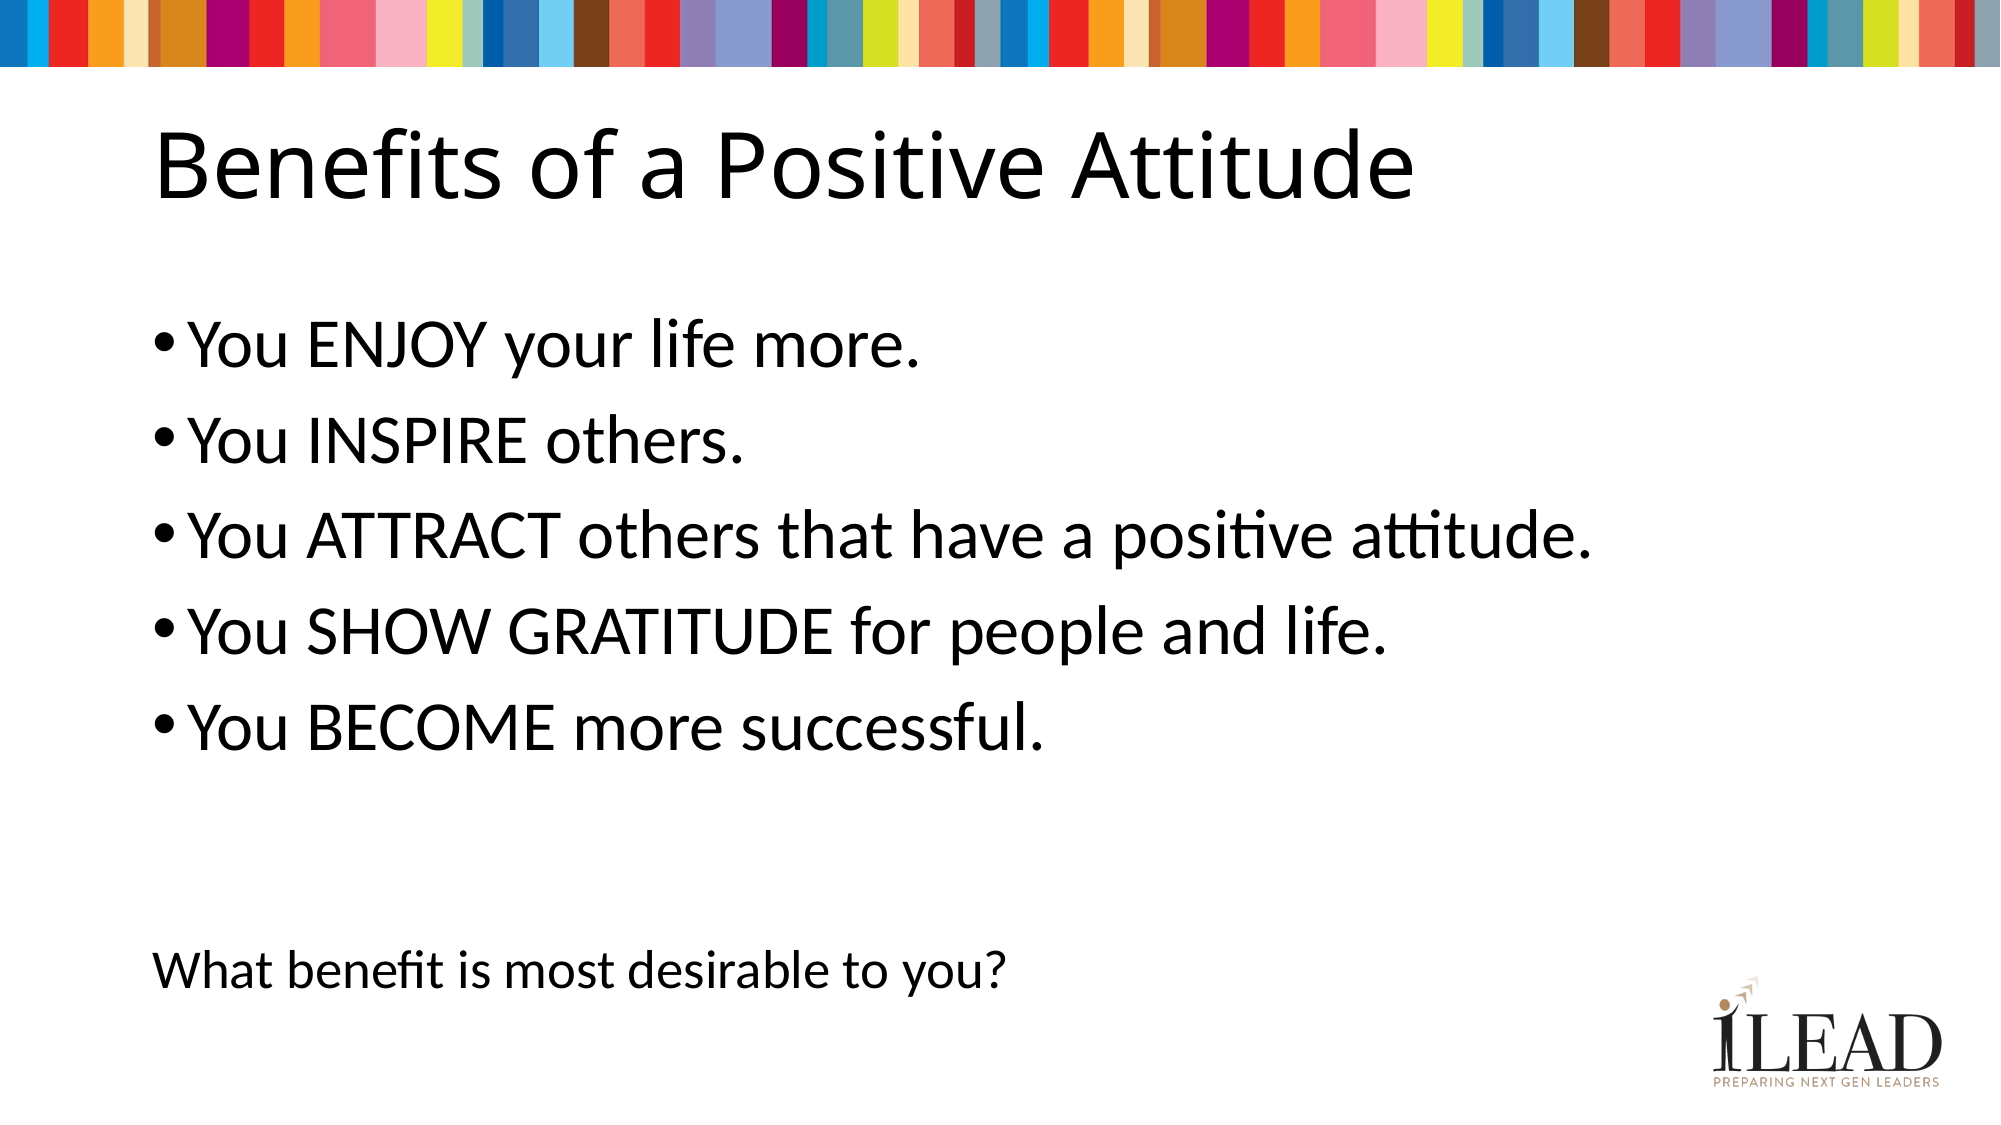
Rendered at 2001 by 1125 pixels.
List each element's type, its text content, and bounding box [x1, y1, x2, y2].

picture [1709, 972, 1945, 1091]
picture [48, 0, 808, 67]
picture [0, 0, 26, 67]
picture [1828, 0, 2000, 67]
picture [828, 0, 1026, 67]
picture [1048, 0, 1808, 67]
list You ENJOY your life more. You INSPIRE others. You ATTRACT others that have a positive attitude. You SHOW GRATITUDE for people and life. You BECOME more successful. What benefit is most desirable to you? [137, 299, 1863, 1014]
title Benefits of a Positive Attitude [137, 67, 1863, 278]
